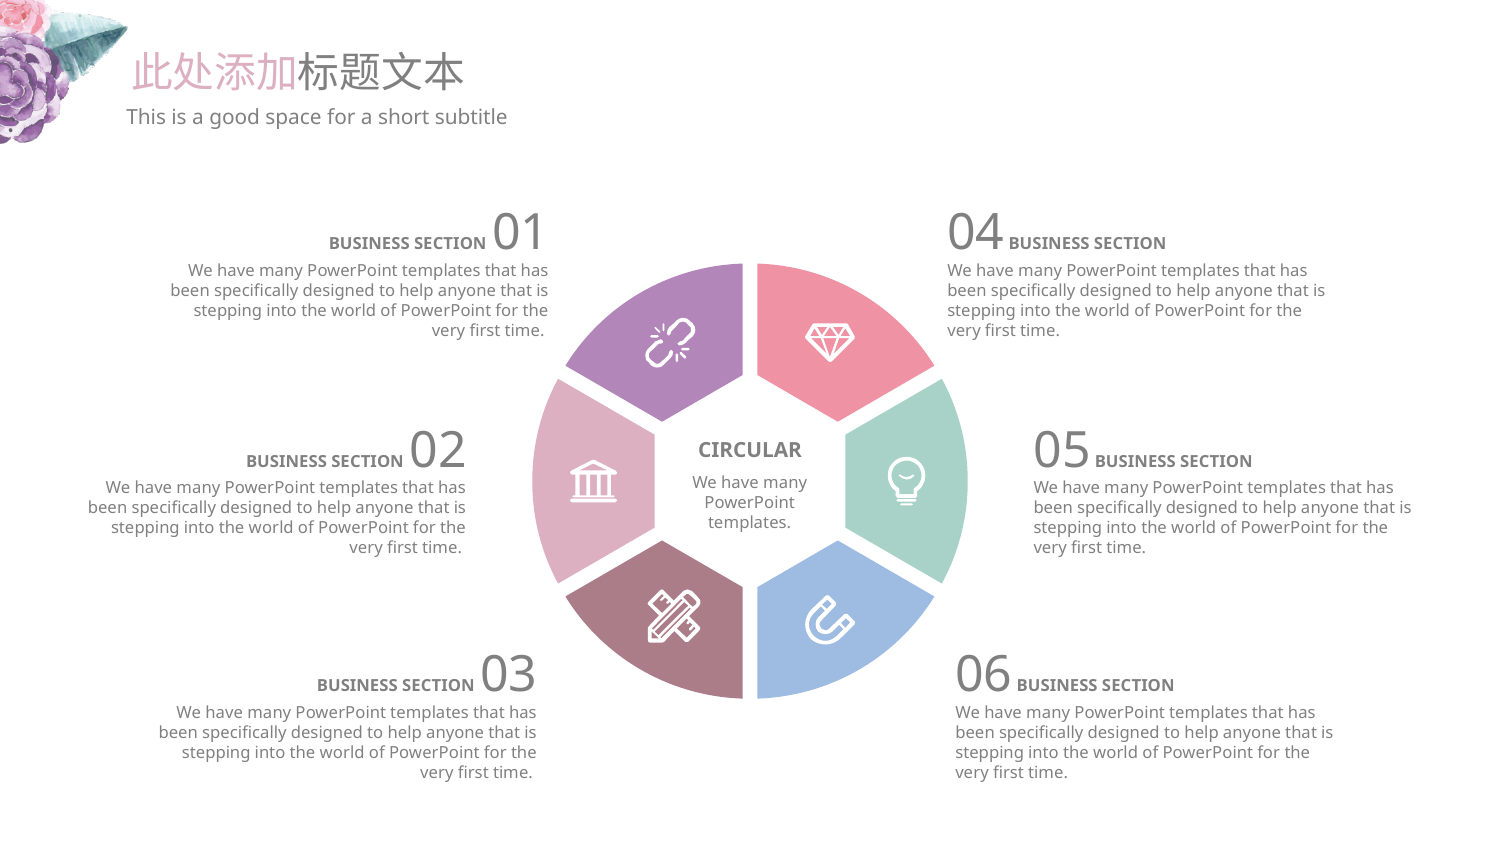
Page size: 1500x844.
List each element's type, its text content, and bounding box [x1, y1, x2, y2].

text_box BUSINESS SECTION 03 We have many PowerPoint templates that has been specifically designed to help anyone that is stepping into the world of PowerPoint for the very first time. [147, 641, 538, 782]
text_box [757, 540, 935, 699]
text_box [805, 323, 855, 362]
text_box 此处添加标题文本 [132, 45, 587, 96]
text_box CIRCULAR [683, 429, 817, 464]
text_box [645, 339, 674, 368]
text_box [647, 589, 701, 643]
text_box BUSINESS SECTION 02 We have many PowerPoint templates that has been specifically designed to help anyone that is stepping into the world of PowerPoint for the very first time. [76, 416, 467, 557]
text_box [887, 456, 926, 498]
text_box We have many PowerPoint templates. [667, 464, 833, 539]
text_box 06 BUSINESS SECTION We have many PowerPoint templates that has been specifically designed to help anyone that is stepping into the world of PowerPoint for the very first time. [955, 641, 1346, 782]
text_box [532, 378, 655, 584]
text_box 04 BUSINESS SECTION We have many PowerPoint templates that has been specifically designed to help anyone that is stepping into the world of PowerPoint for the very first time. [947, 199, 1338, 340]
picture [0, 0, 128, 144]
text_box [565, 263, 743, 422]
text_box 05 BUSINESS SECTION We have many PowerPoint templates that has been specifically designed to help anyone that is stepping into the world of PowerPoint for the very first time. [1033, 416, 1424, 557]
text_box [666, 317, 696, 346]
text_box [805, 595, 856, 645]
text_box [845, 378, 968, 584]
text_box This is a good space for a short subtitle [132, 95, 523, 136]
text_box BUSINESS SECTION 01 We have many PowerPoint templates that has been specifically designed to help anyone that is stepping into the world of PowerPoint for the very first time. [159, 199, 550, 340]
text_box [757, 263, 935, 422]
text_box [675, 352, 687, 363]
text_box [569, 459, 618, 503]
text_box [565, 540, 743, 699]
